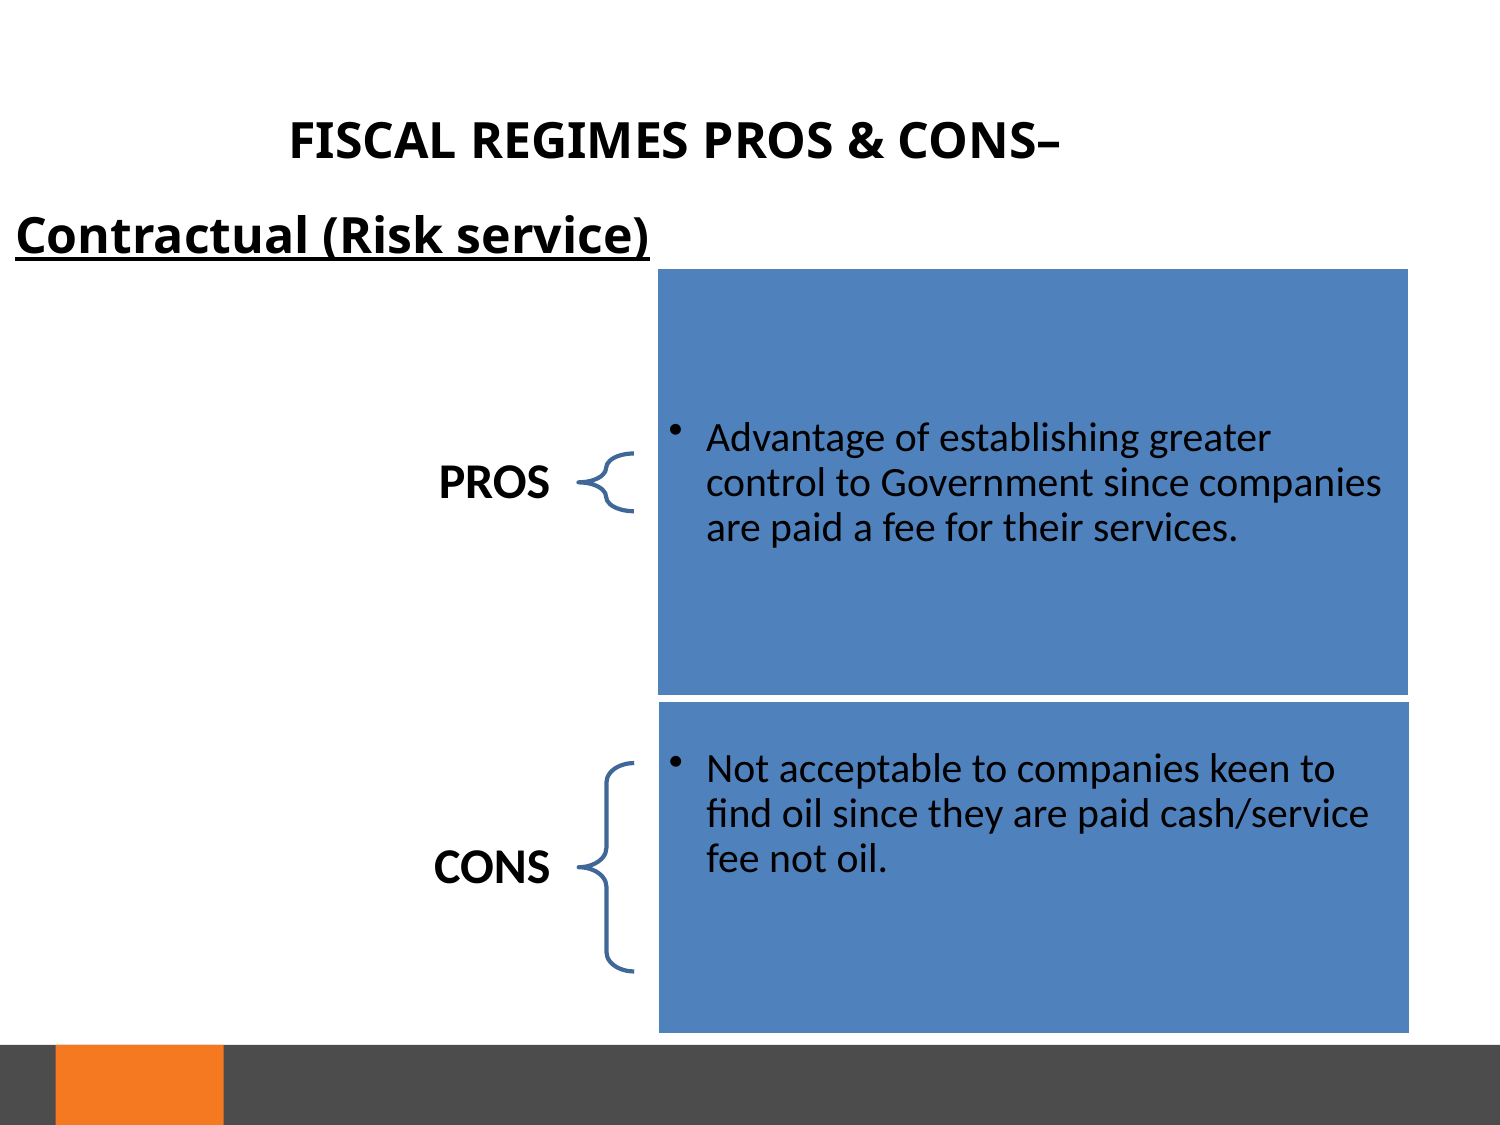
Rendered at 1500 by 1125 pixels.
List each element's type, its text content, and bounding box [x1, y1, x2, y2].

title FISCAL REGIMES PROS & CONS– [0, 45, 1350, 196]
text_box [300, 266, 1412, 1036]
list Contractual (Risk service) [0, 196, 1483, 1014]
